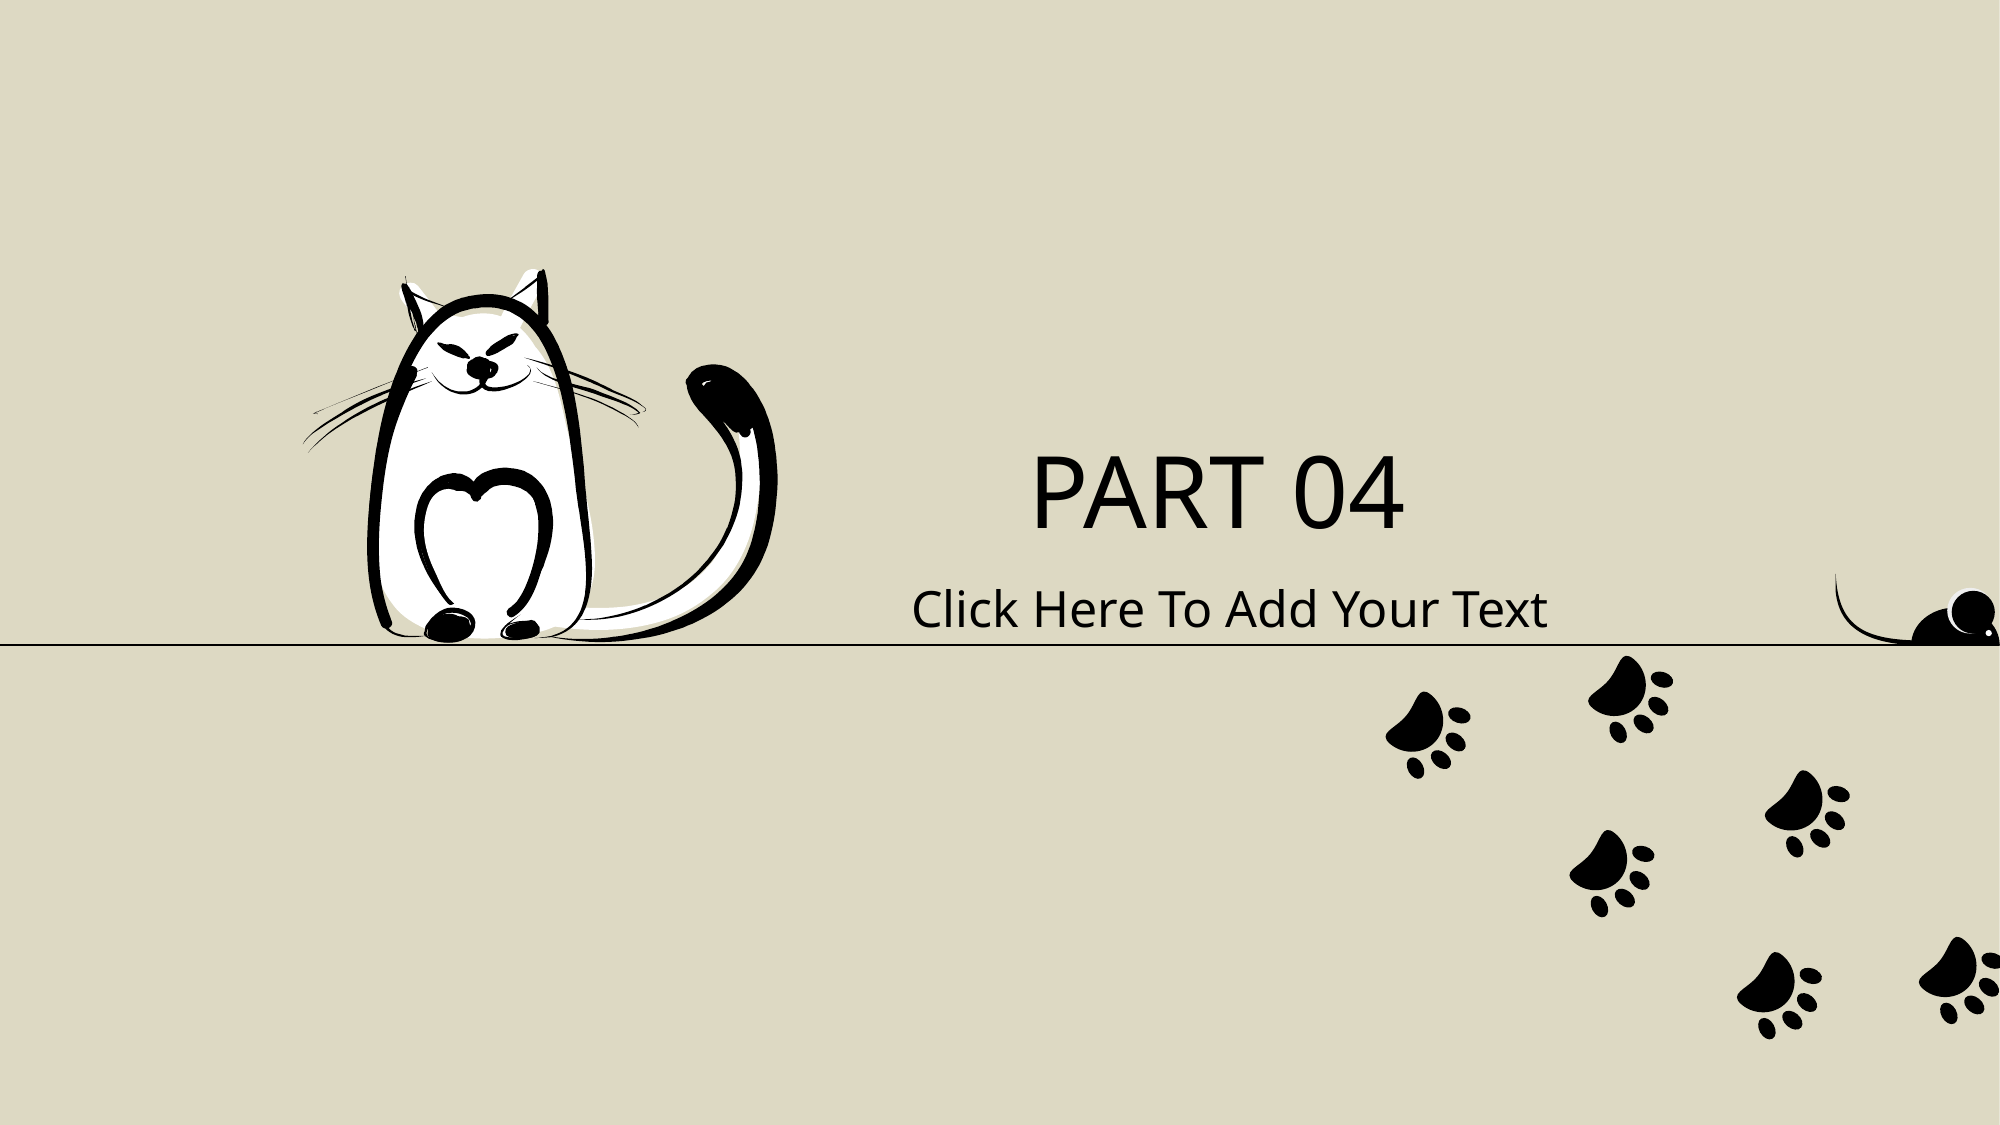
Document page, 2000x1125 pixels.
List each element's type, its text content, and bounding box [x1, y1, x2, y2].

picture [302, 268, 779, 643]
picture [1738, 961, 1825, 1032]
picture [1766, 779, 1853, 850]
picture [1835, 573, 2000, 646]
picture [1920, 945, 2000, 1017]
picture [1571, 838, 1657, 910]
text_box PART 04 [1013, 420, 1447, 556]
picture [1387, 700, 1473, 771]
picture [1589, 664, 1676, 736]
text_box Click Here To Add Your Text [846, 569, 1615, 644]
